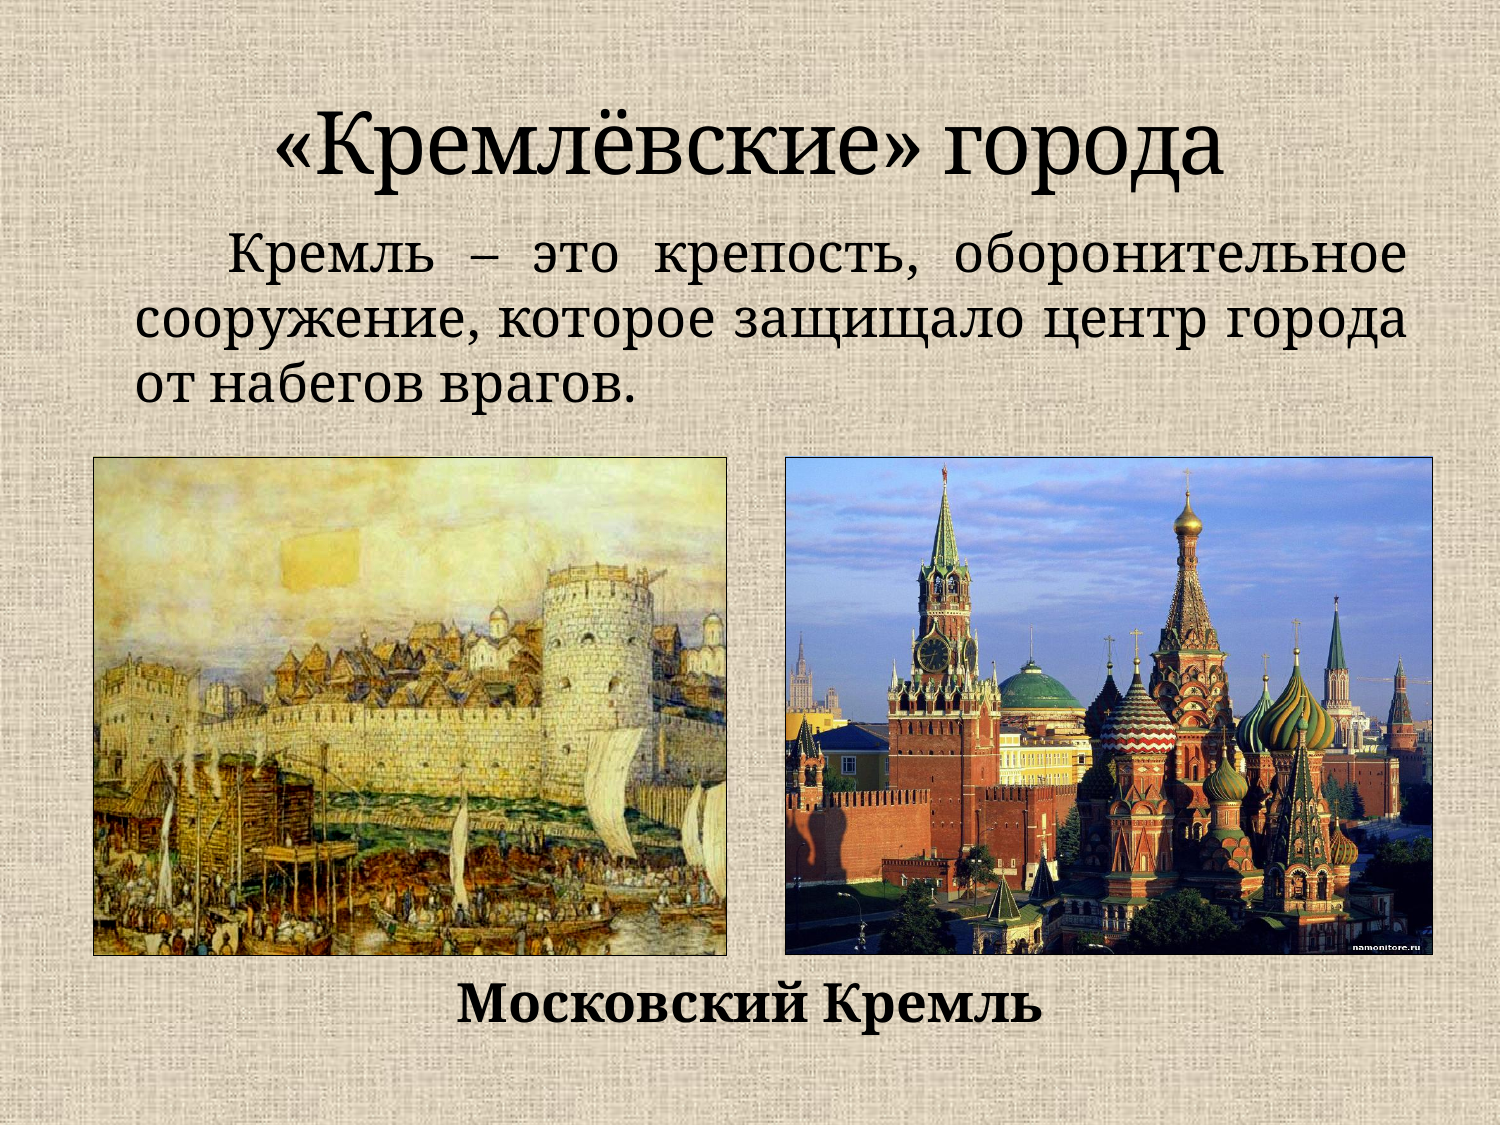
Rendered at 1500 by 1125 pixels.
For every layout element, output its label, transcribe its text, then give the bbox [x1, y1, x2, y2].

list Кремль – это крепость, оборонительное сооружение, которое защищало центр города от набегов врагов. Московский Кремль [75, 210, 1425, 1067]
picture [0, 0, 1500, 1125]
title «Кремлёвские» города [74, 24, 1425, 200]
